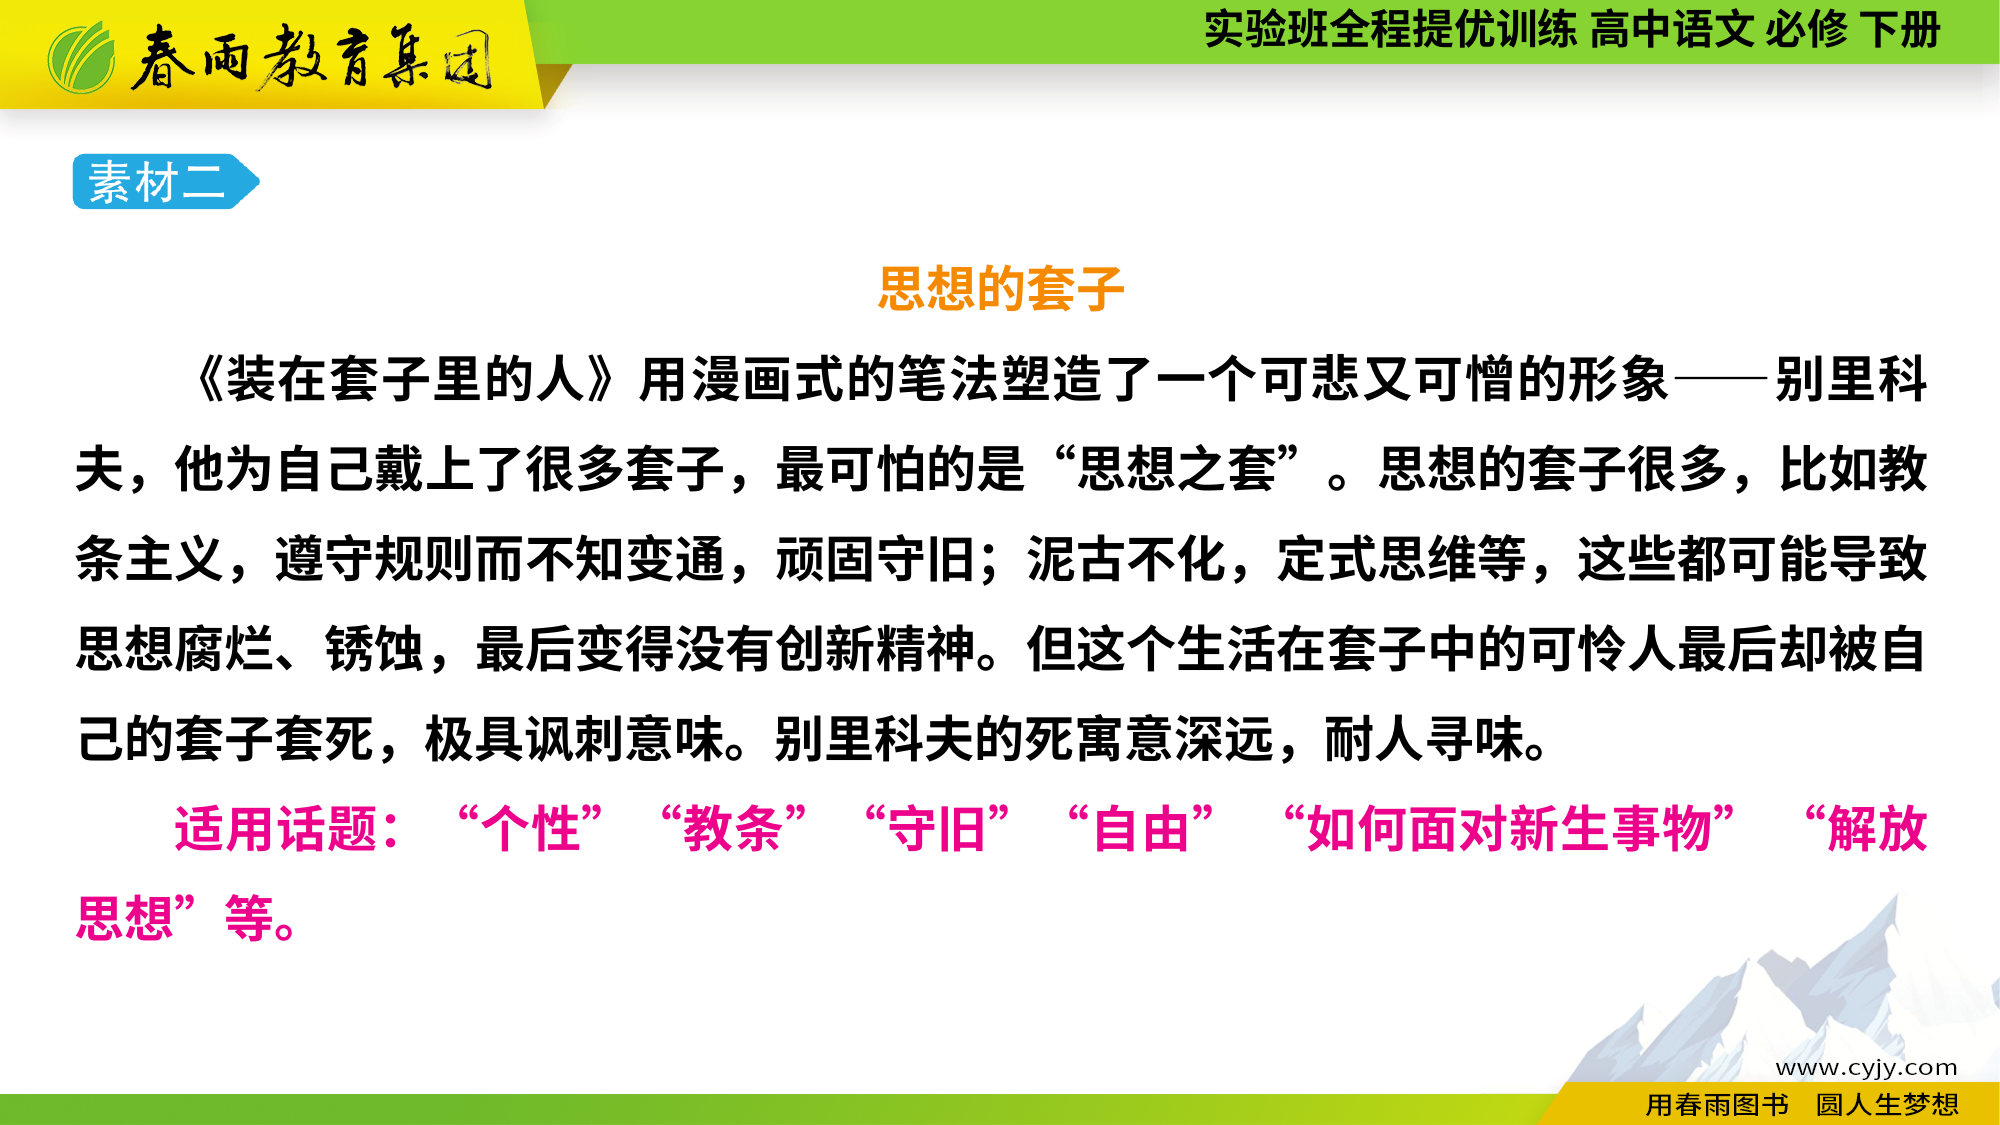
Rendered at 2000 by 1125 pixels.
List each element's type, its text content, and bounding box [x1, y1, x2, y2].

picture [0, 0, 2000, 1125]
list 思想的套子 《装在套子里的人》用漫画式的笔法塑造了一个可悲又可憎的形象——别里科夫，他为自己戴上了很多套子，最可怕的是“思想之套”。思想的套子很多，比如教条主义，遵守规则而不知变通，顽固守旧；泥古不化，定式思维等，这些都可能导致思想腐烂、锈蚀，最后变得没有创新精神。但这个生活在套子中的可怜人最后却被自己的套子套死，极具讽刺意味。别里科夫的死寓意深远，耐人寻味。 适用话题：“个性”“教条”“守旧”“自由” “如何面对新生事物” “解放思想”等。 [59, 219, 1944, 963]
